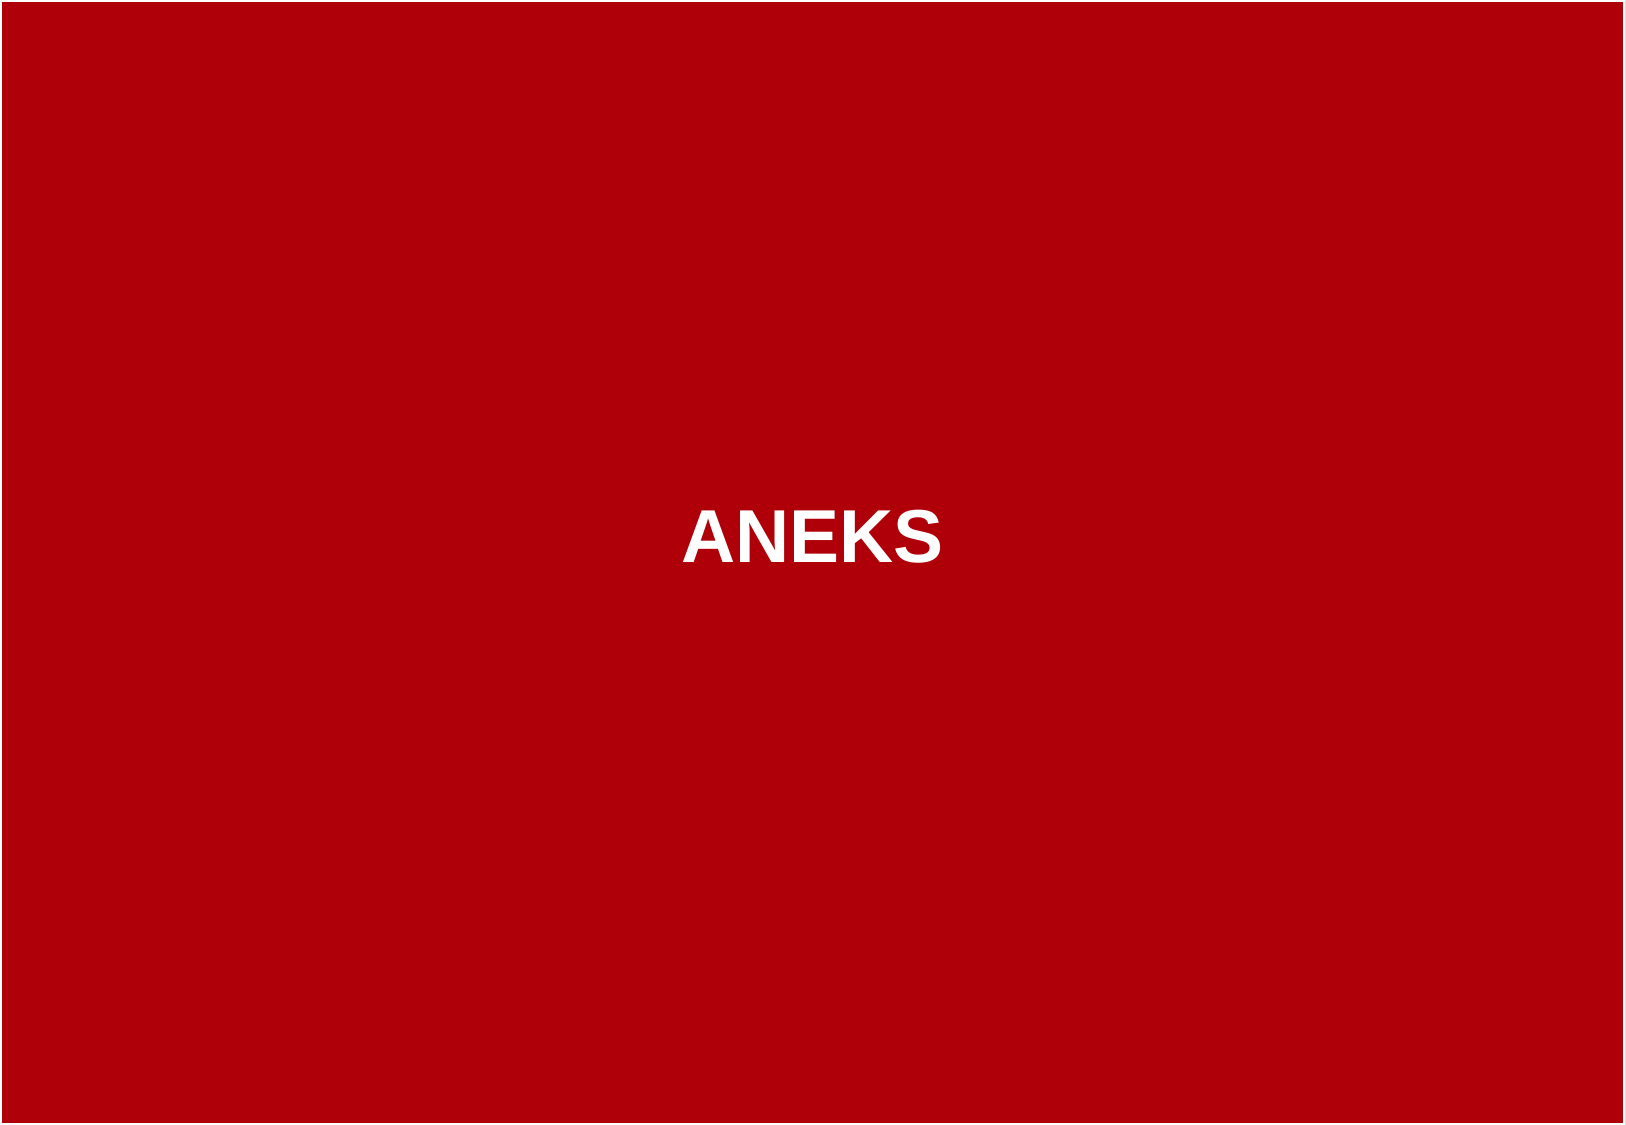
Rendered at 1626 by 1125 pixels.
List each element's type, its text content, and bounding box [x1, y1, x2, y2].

text_box [0, 0, 1625, 1125]
text_box ANEKS [484, 479, 1141, 585]
